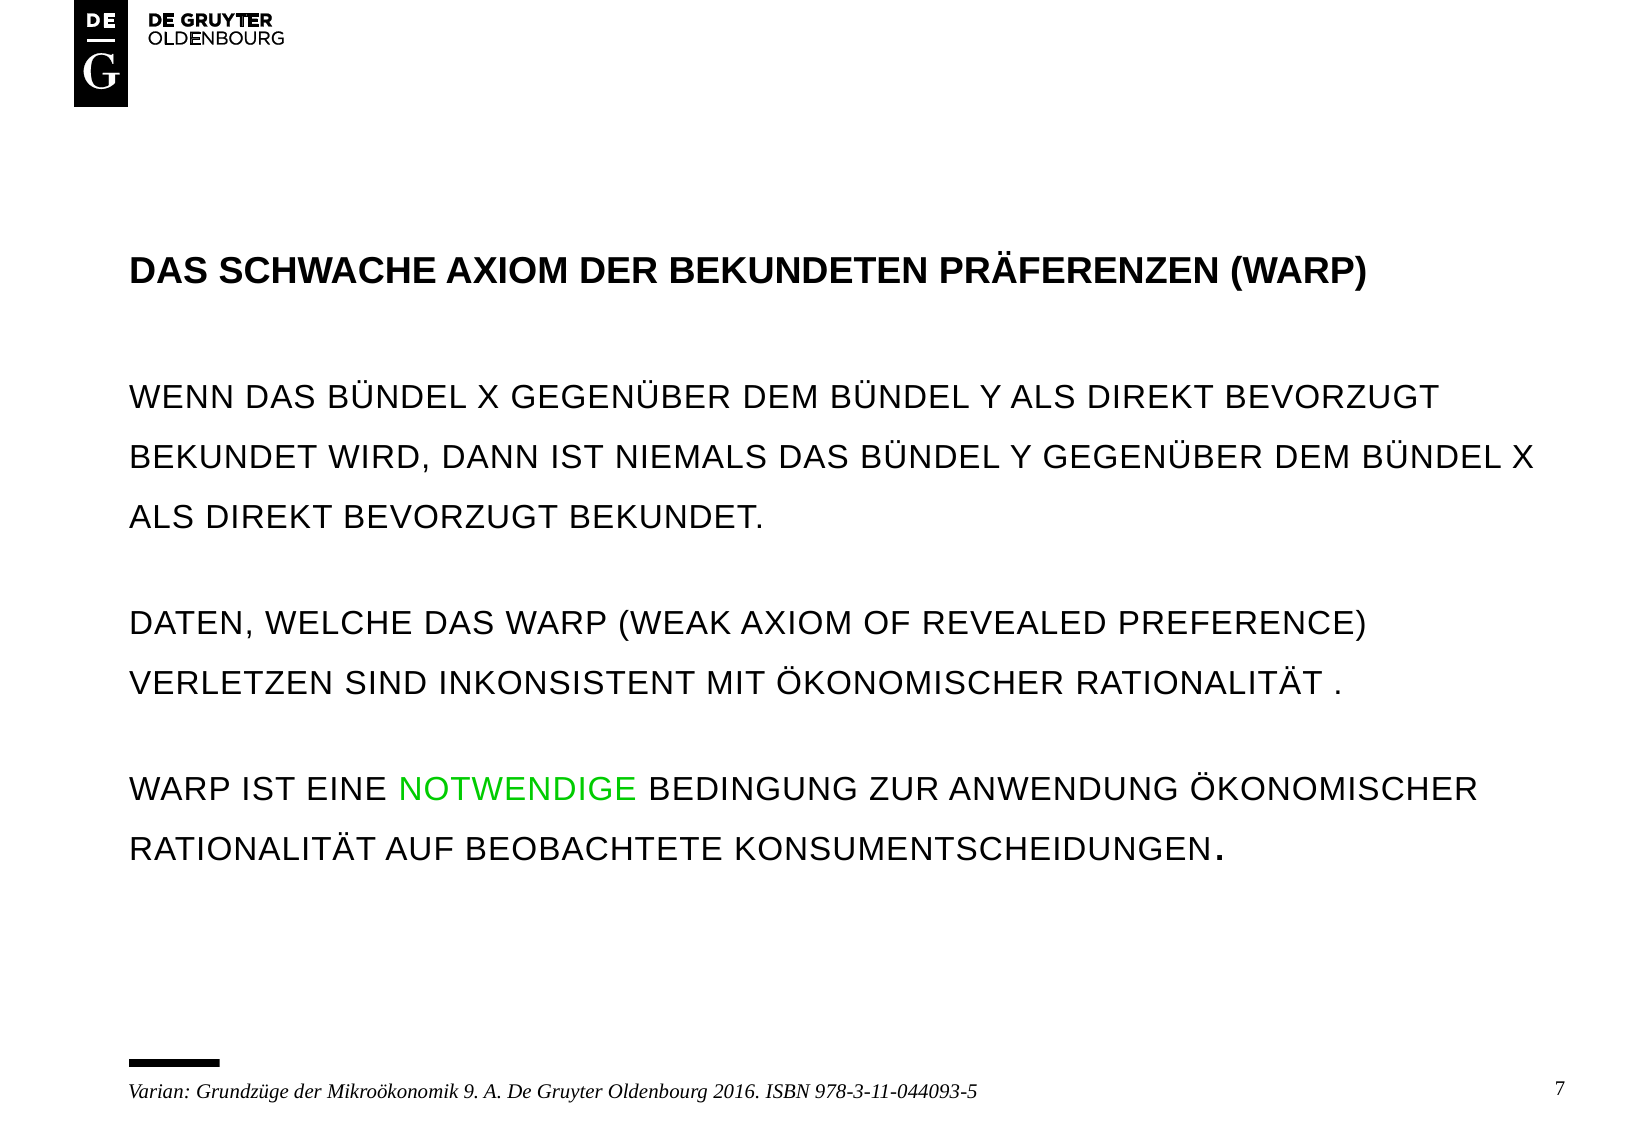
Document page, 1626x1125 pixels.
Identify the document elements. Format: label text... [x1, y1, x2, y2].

title Das schwache axiom der bekundeten präferenzen (WARp) [129, 245, 1556, 328]
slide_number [128, 1077, 1539, 1108]
list Wenn das bündel x gegenüber dem bündel y als direkt bevorzugt bekundet wird, dann ist niemals das bündel y gegenüber dem bündel x als direkt bevorzugt bekundet. Daten, welche das WARp (weak axiom of revealed preference) verletzen sind inkonsistent mit ökonomischer rationalität . Warp ist eine notwendige Bedingung zur anwendung ökonomischer rationalität auf beobachtete konsumentscheidungen. [129, 355, 1556, 1018]
slide_number 7 [1554, 1074, 1614, 1104]
